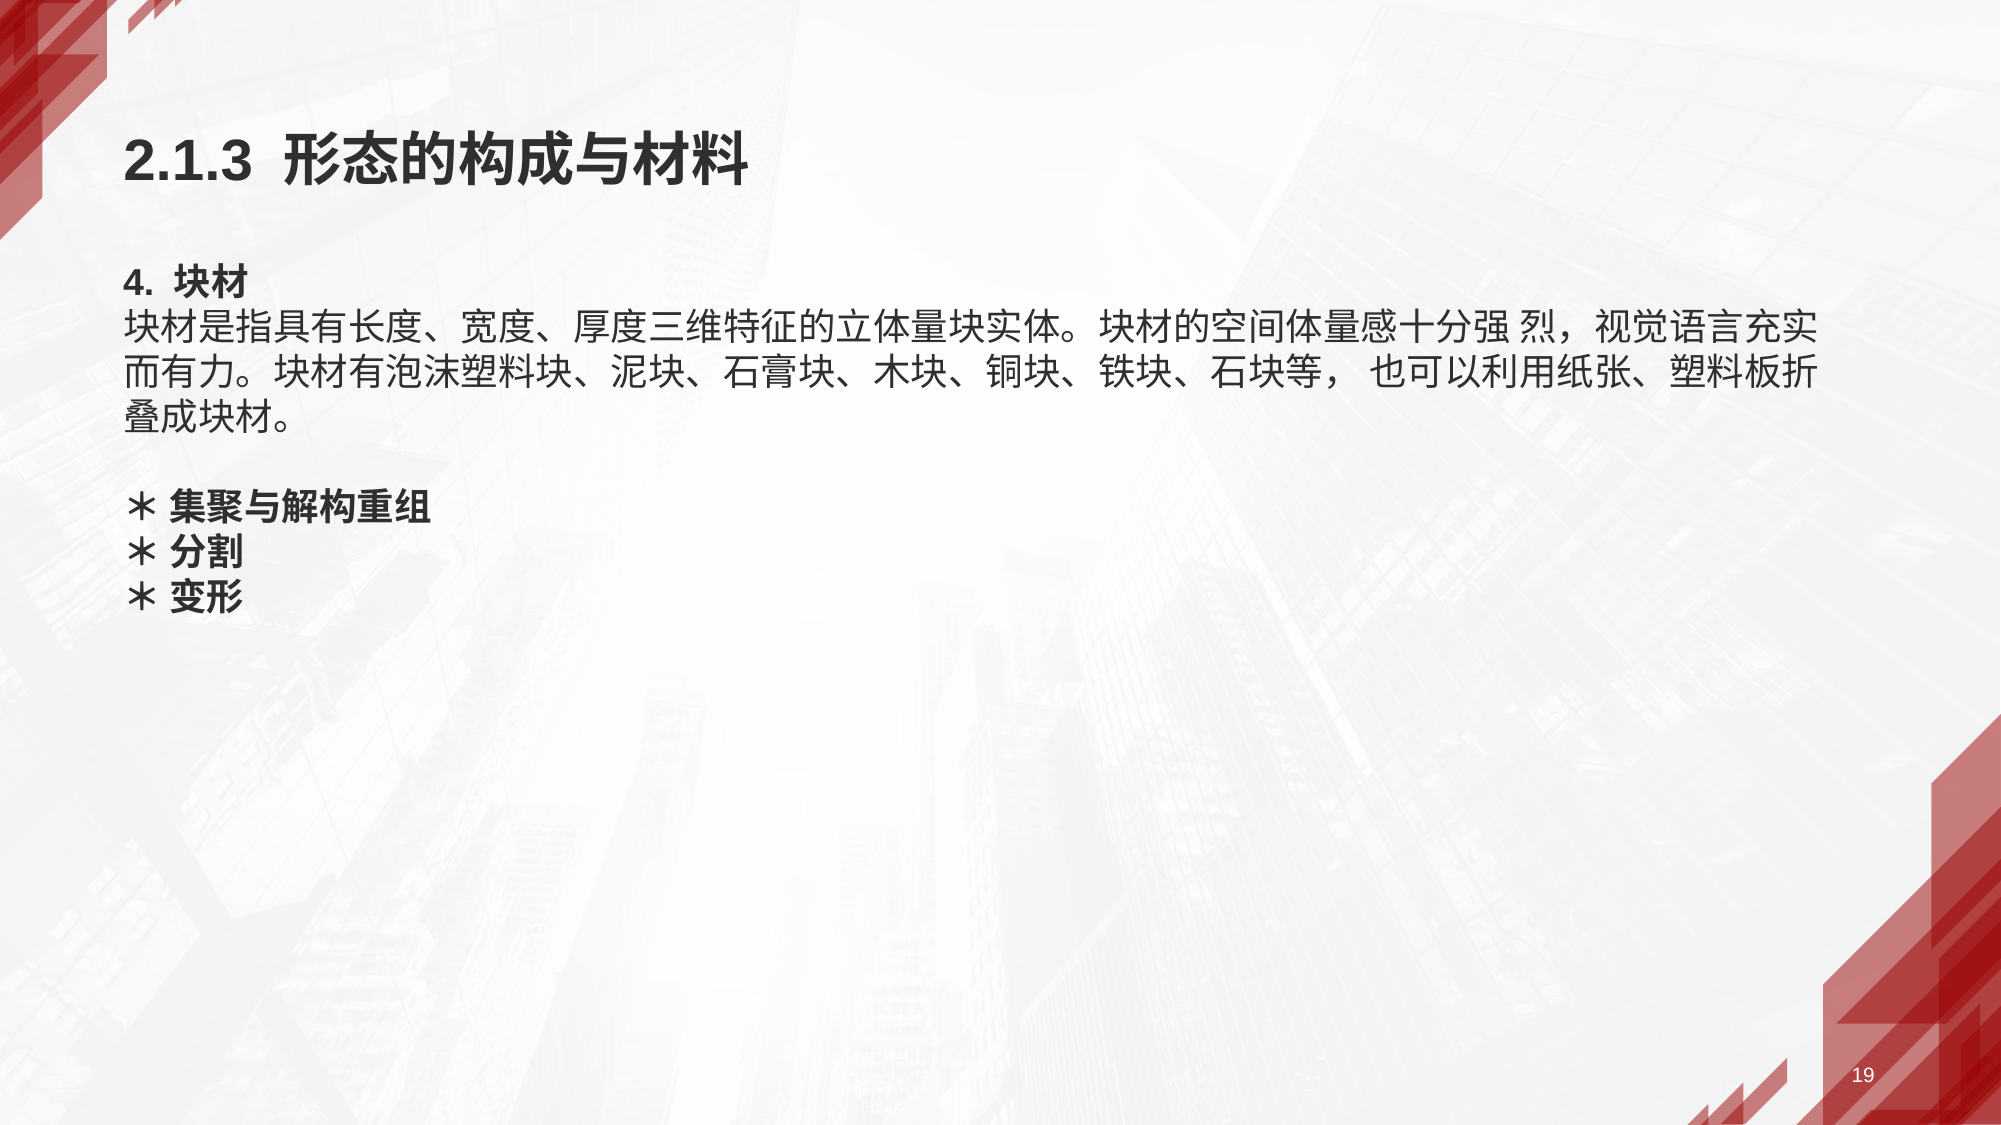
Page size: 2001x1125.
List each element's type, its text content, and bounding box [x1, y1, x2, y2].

slide_number 19 [1452, 1056, 1890, 1092]
text_box 4. 块材 块材是指具有长度、宽度、厚度三维特征的立体量块实体。块材的空间体量感十分强 烈，视觉语言充实而有力。块材有泡沫塑料块、泥块、石膏块、木块、铜块、铁块、石块等， 也可以利用纸张、塑料板折叠成块材。 ＊ 集聚与解构重组 ＊ 分割 ＊ 变形 [108, 250, 1867, 626]
text_box 2.1.3 形态的构成与材料 [108, 113, 1890, 201]
